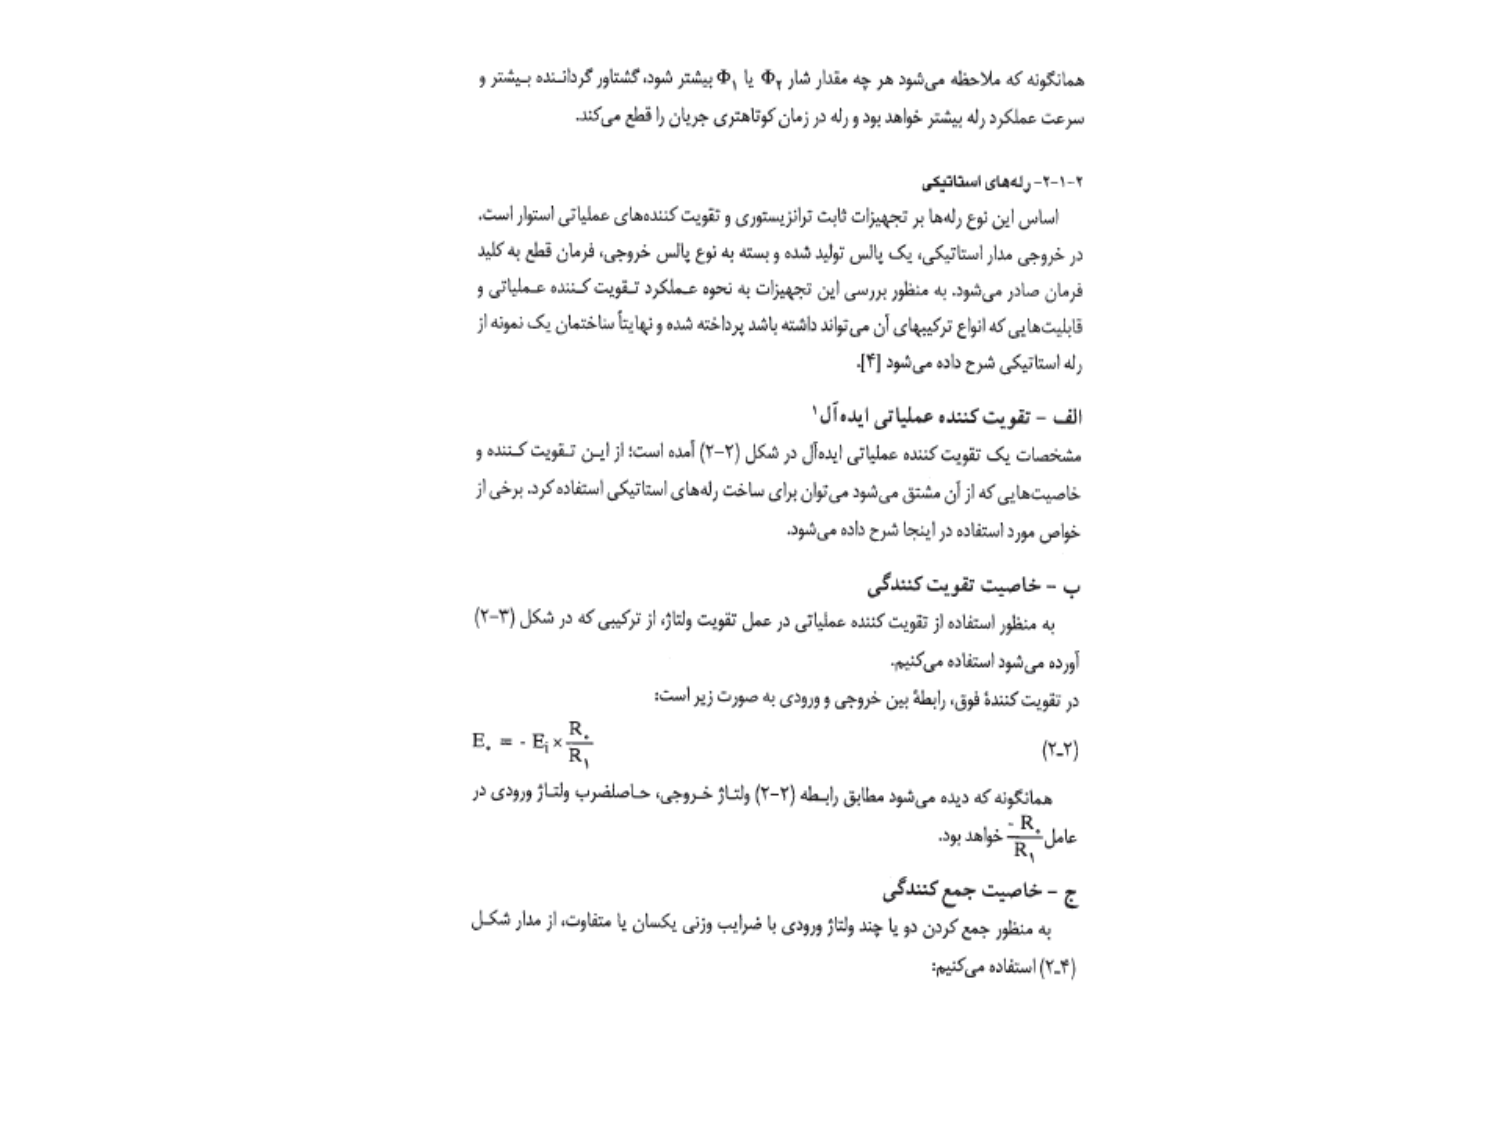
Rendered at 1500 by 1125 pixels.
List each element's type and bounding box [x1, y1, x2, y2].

picture [411, 66, 1089, 993]
